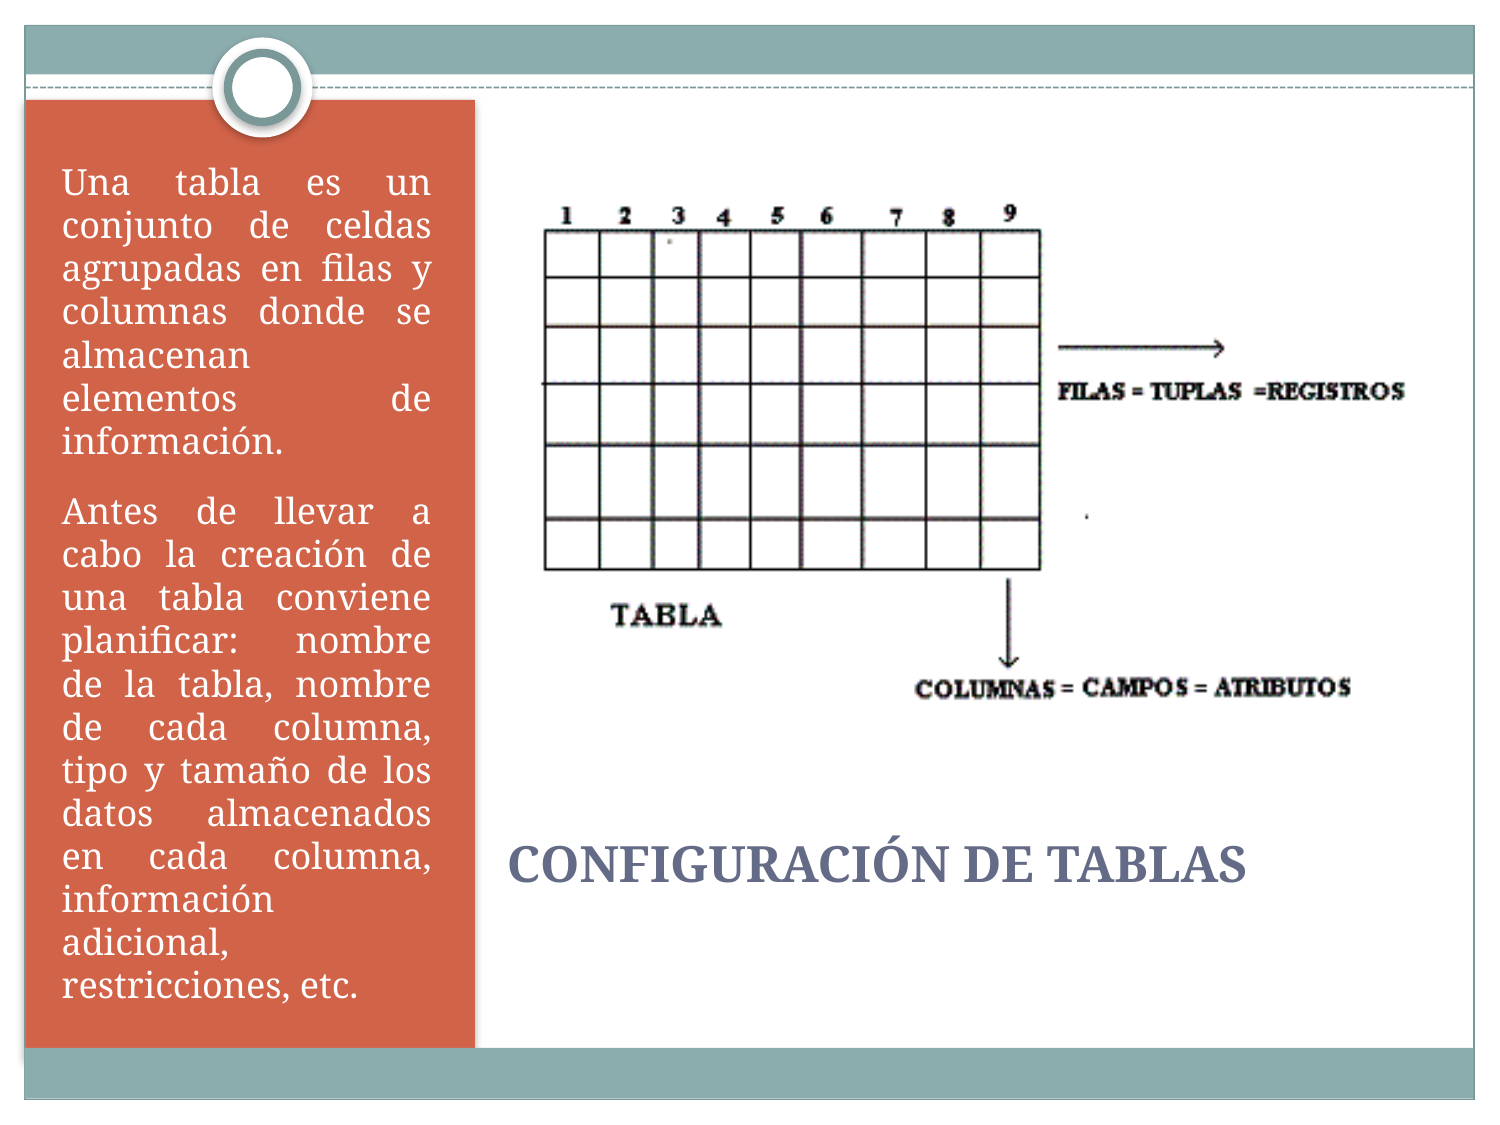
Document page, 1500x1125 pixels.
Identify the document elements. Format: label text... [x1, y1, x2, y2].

list Una tabla es un conjunto de celdas agrupadas en filas y columnas donde se almacenan elementos de información. Antes de llevar a cabo la creación de una tabla conviene planificar: nombre de la tabla, nombre de cada columna, tipo y tamaño de los datos almacenados en cada columna, información adicional, restricciones, etc. [46, 152, 447, 1015]
title CONFIGURACIÓN DE TABLAS [492, 825, 1455, 1025]
picture [515, 163, 1425, 716]
